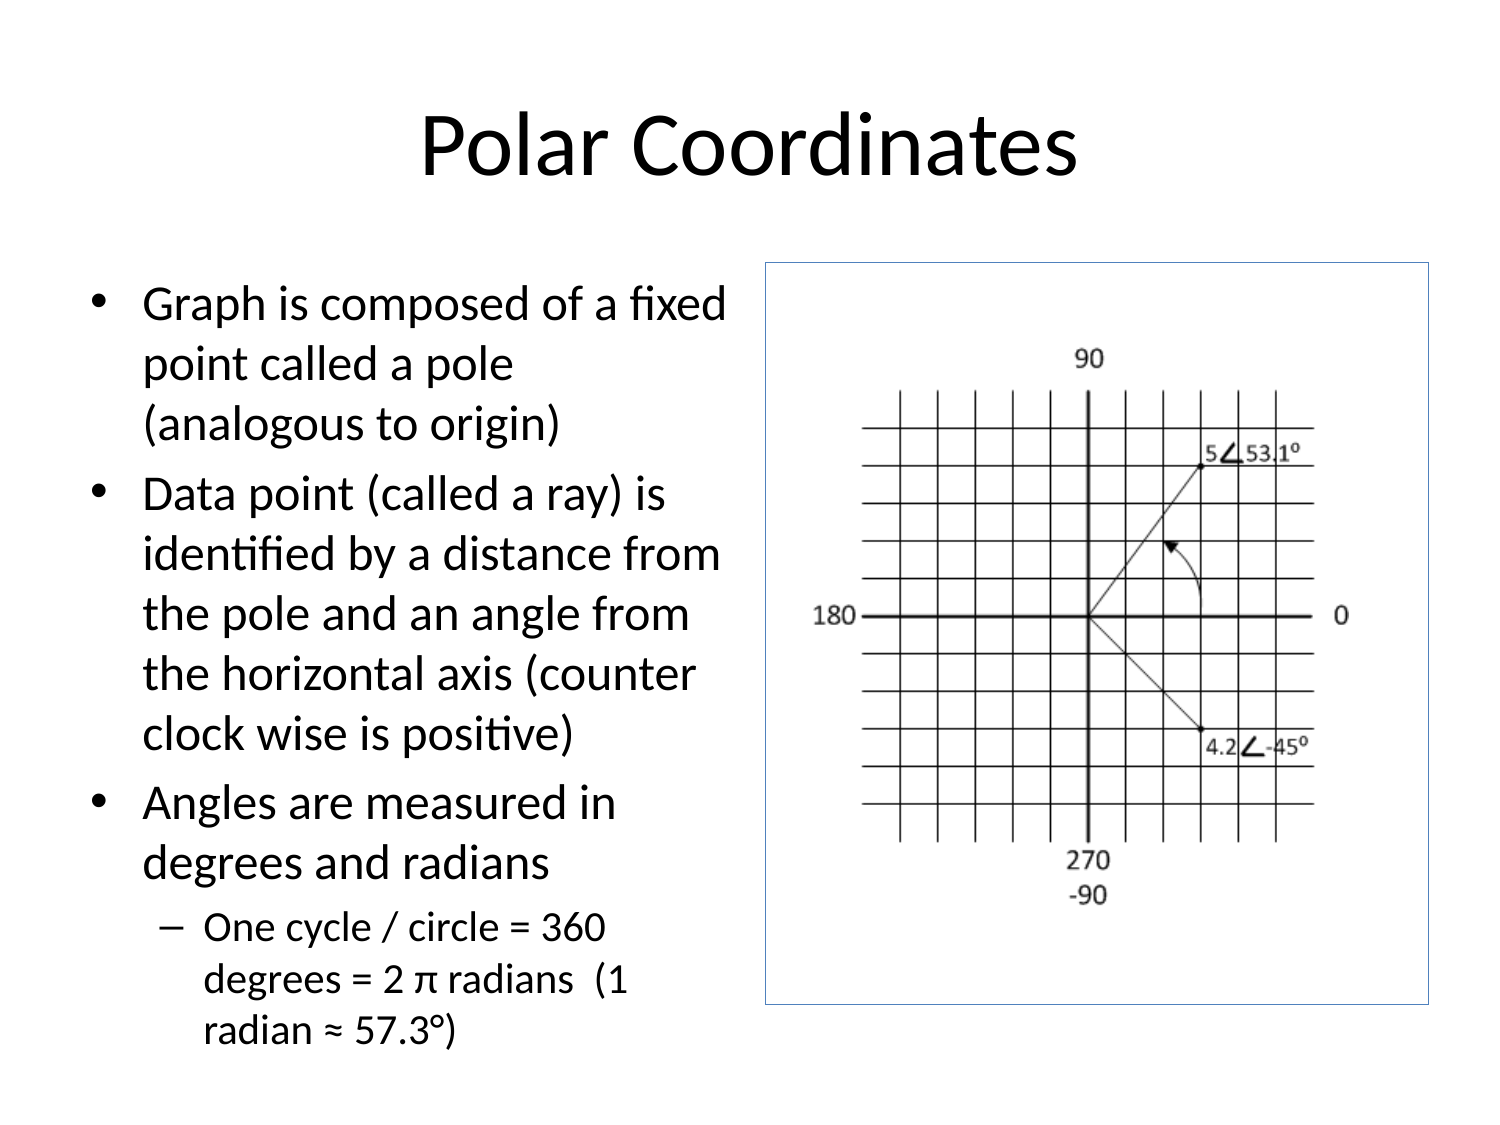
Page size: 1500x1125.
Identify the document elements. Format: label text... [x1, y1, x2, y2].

list [765, 262, 1429, 1005]
list Graph is composed of a fixed point called a pole (analogous to origin) Data point (called a ray) is identified by a distance from the pole and an angle from the horizontal axis (counter clock wise is positive) Angles are measured in degrees and radians One cycle / circle = 360 degrees = 2 π radians (1 radian ≈ 57.3°) [75, 262, 763, 1063]
title Polar Coordinates [75, 45, 1425, 233]
picture [812, 337, 1349, 913]
